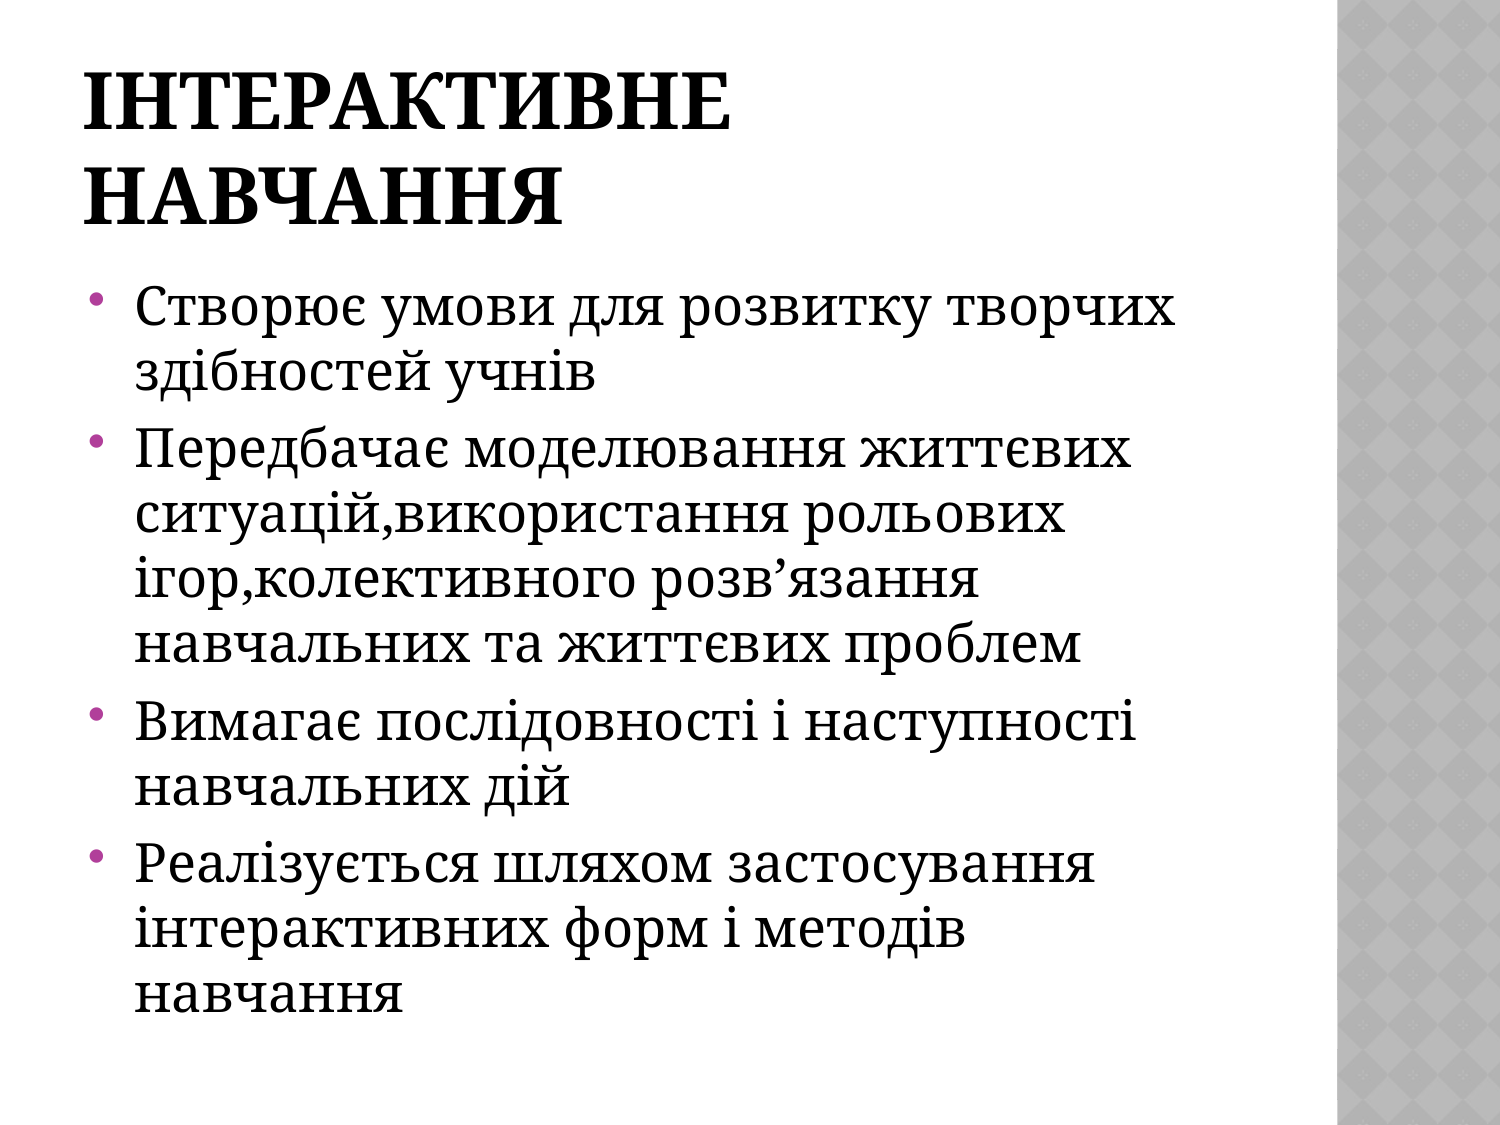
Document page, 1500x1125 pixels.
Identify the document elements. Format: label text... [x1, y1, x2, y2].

title Інтерактивне навчання [75, 52, 1263, 240]
list Створює умови для розвитку творчих здібностей учнів Передбачає моделювання життєвих ситуацій,використання рольових ігор,колективного розв’язання навчальних та життєвих проблем Вимагає послідовності і наступності навчальних дій Реалізується шляхом застосування інтерактивних форм і методів навчання [75, 264, 1263, 1059]
